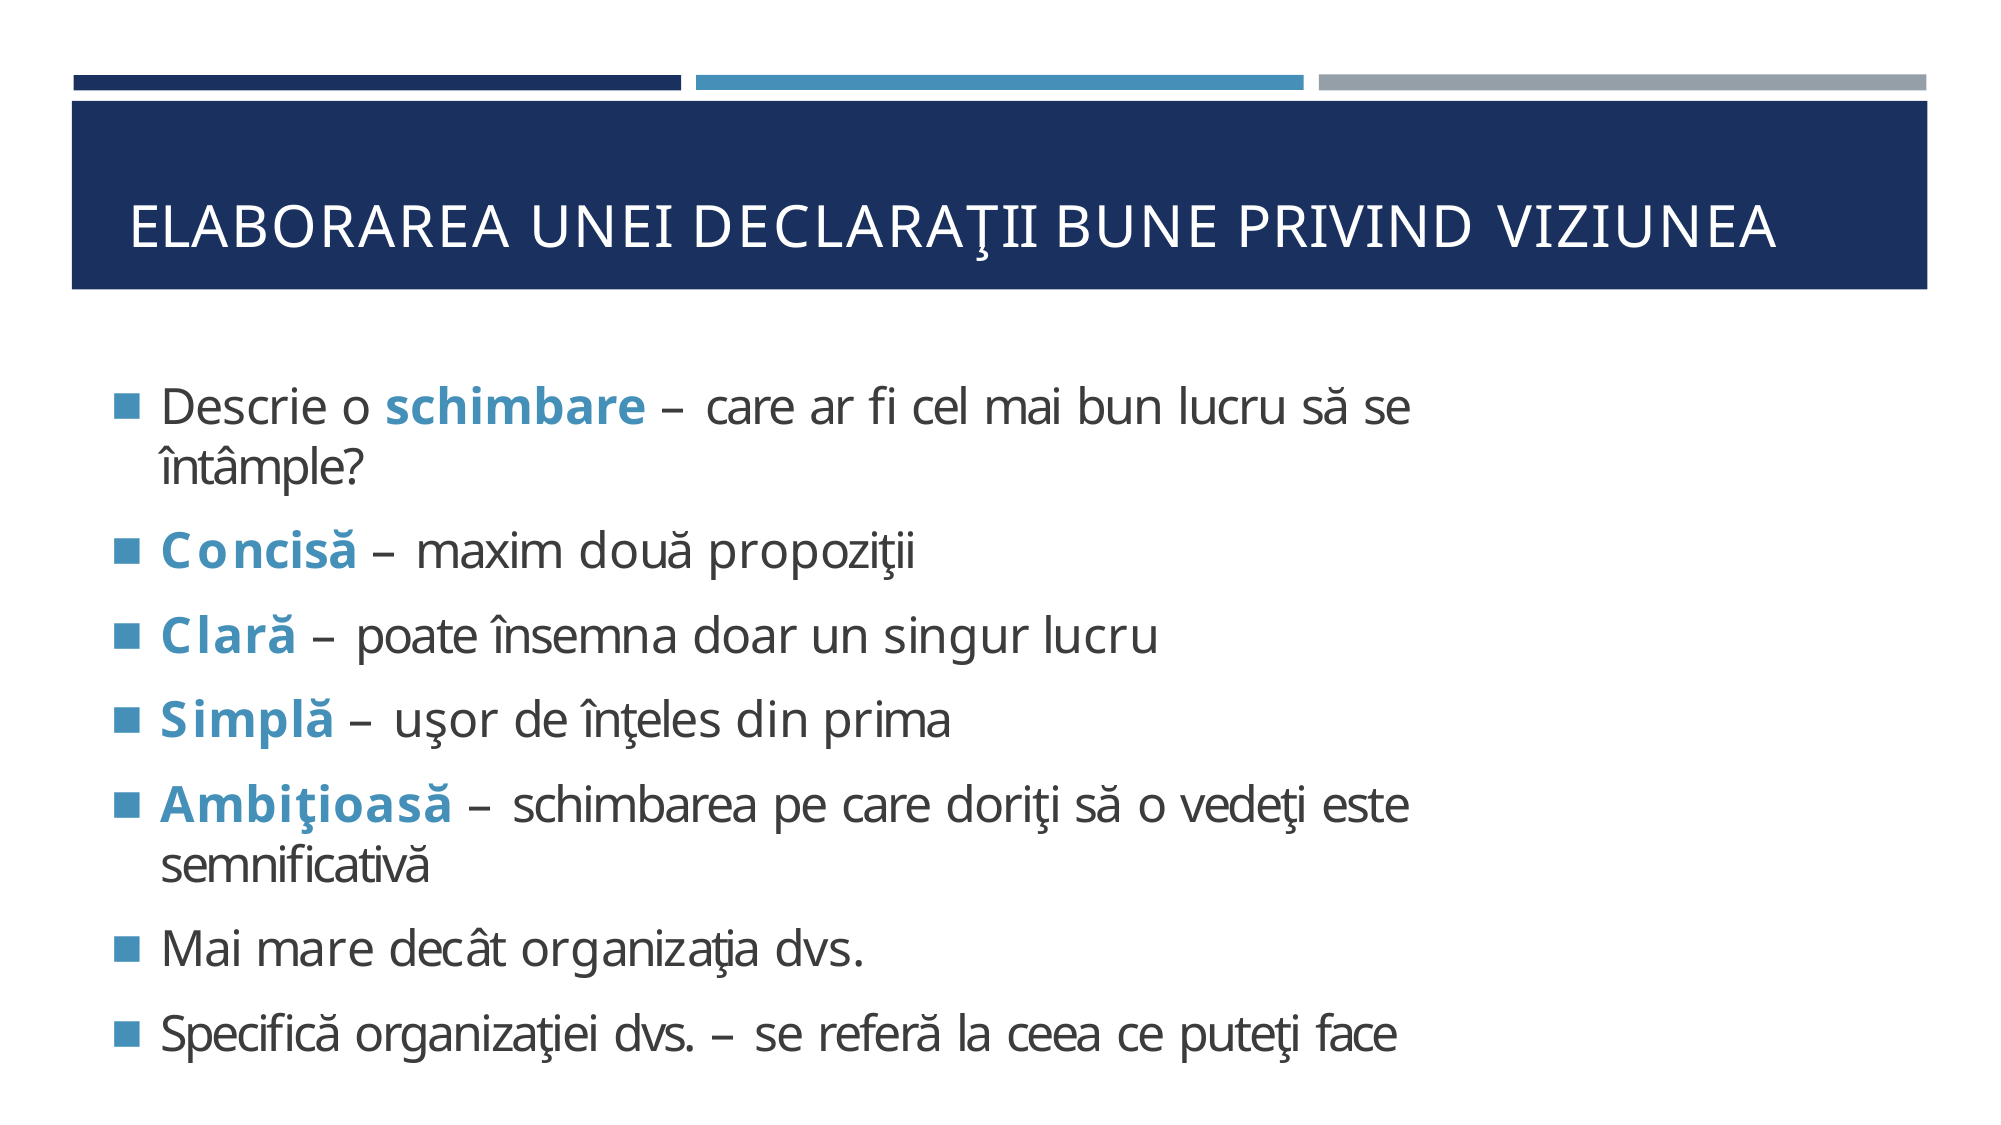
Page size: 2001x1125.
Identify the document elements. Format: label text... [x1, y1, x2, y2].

text_box Descrie o schimbare – care ar fi cel mai bun lucru să se întâmple? Concisă – maxim două propoziţii Clară – poate însemna doar un singur lucru Simplă – uşor de înţeles din prima Ambiţioasă – schimbarea pe care doriţi să o vedeţi este semnificativă Mai mare decât organizaţia dvs. Specifică organizaţiei dvs. – se referă la ceea ce puteţi face [108, 347, 1595, 1062]
title ELABORAREA UNEI DECLARAŢII BUNE PRIVIND VIZIUNEA [71, 100, 1928, 290]
